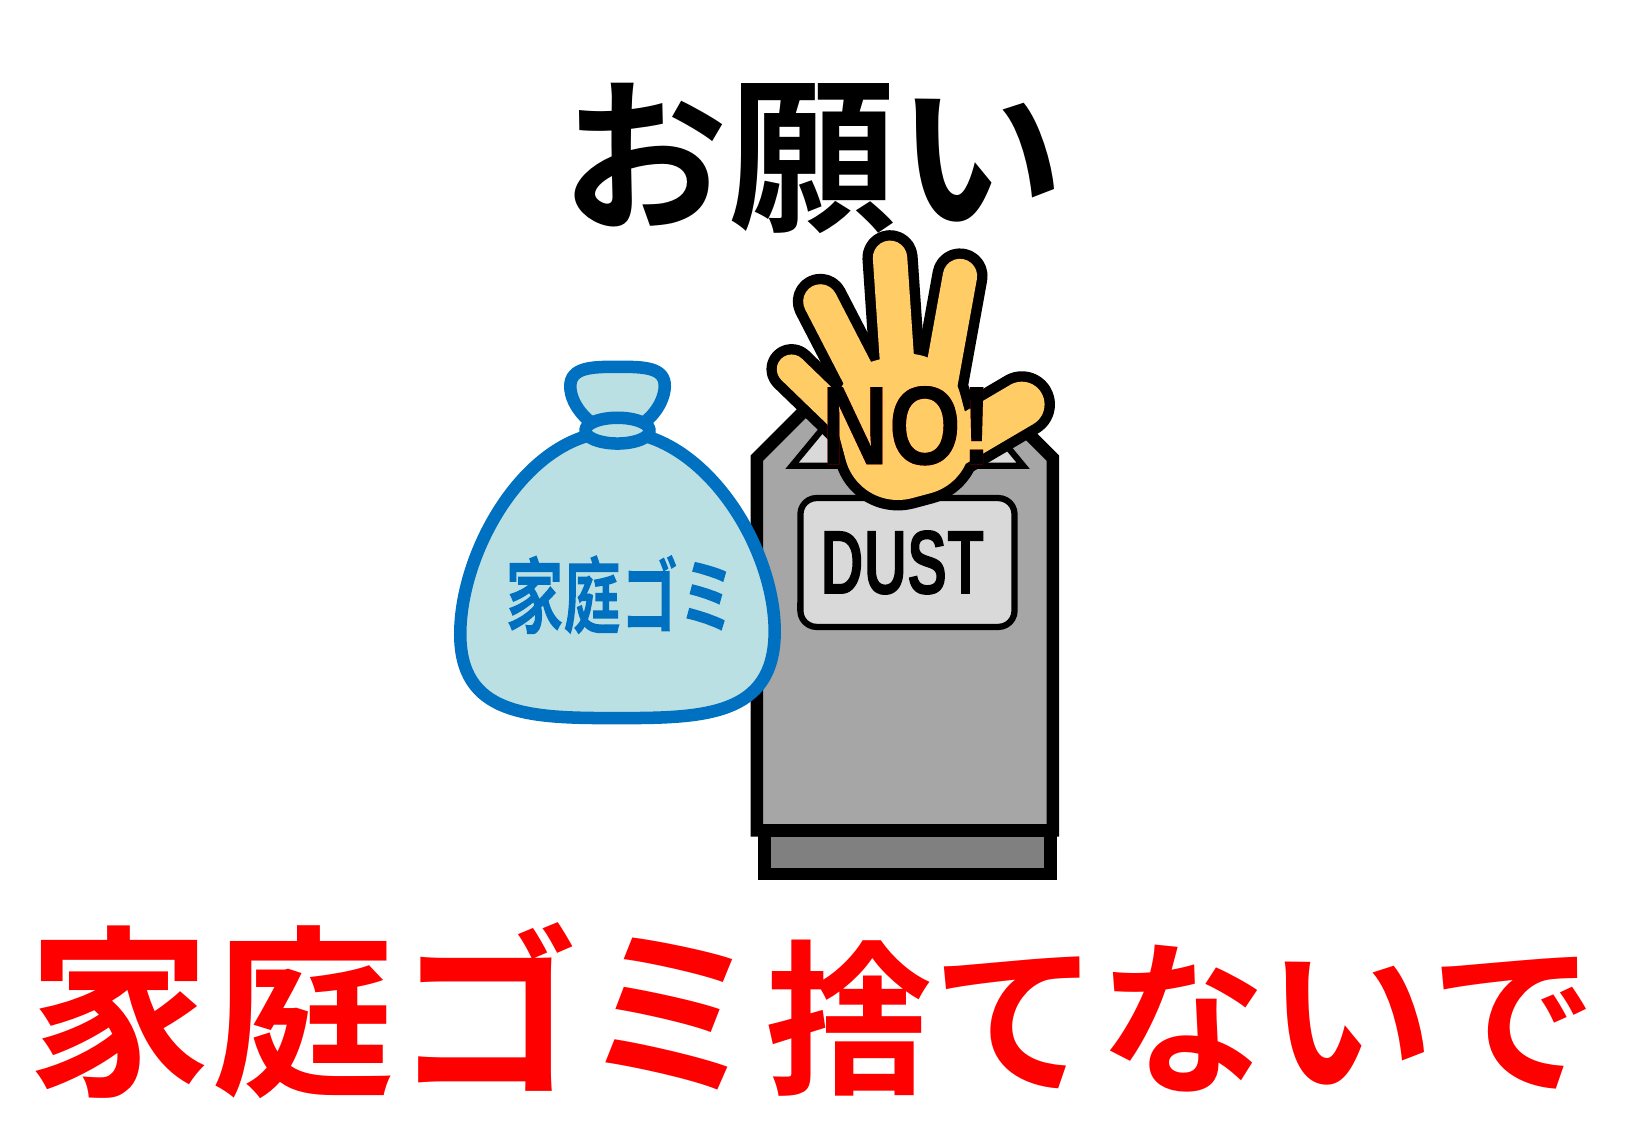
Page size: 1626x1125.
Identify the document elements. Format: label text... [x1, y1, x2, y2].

text_box お願い [0, 45, 1625, 260]
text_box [460, 240, 1054, 875]
text_box 家庭ゴミ捨てないで [0, 890, 1625, 1125]
